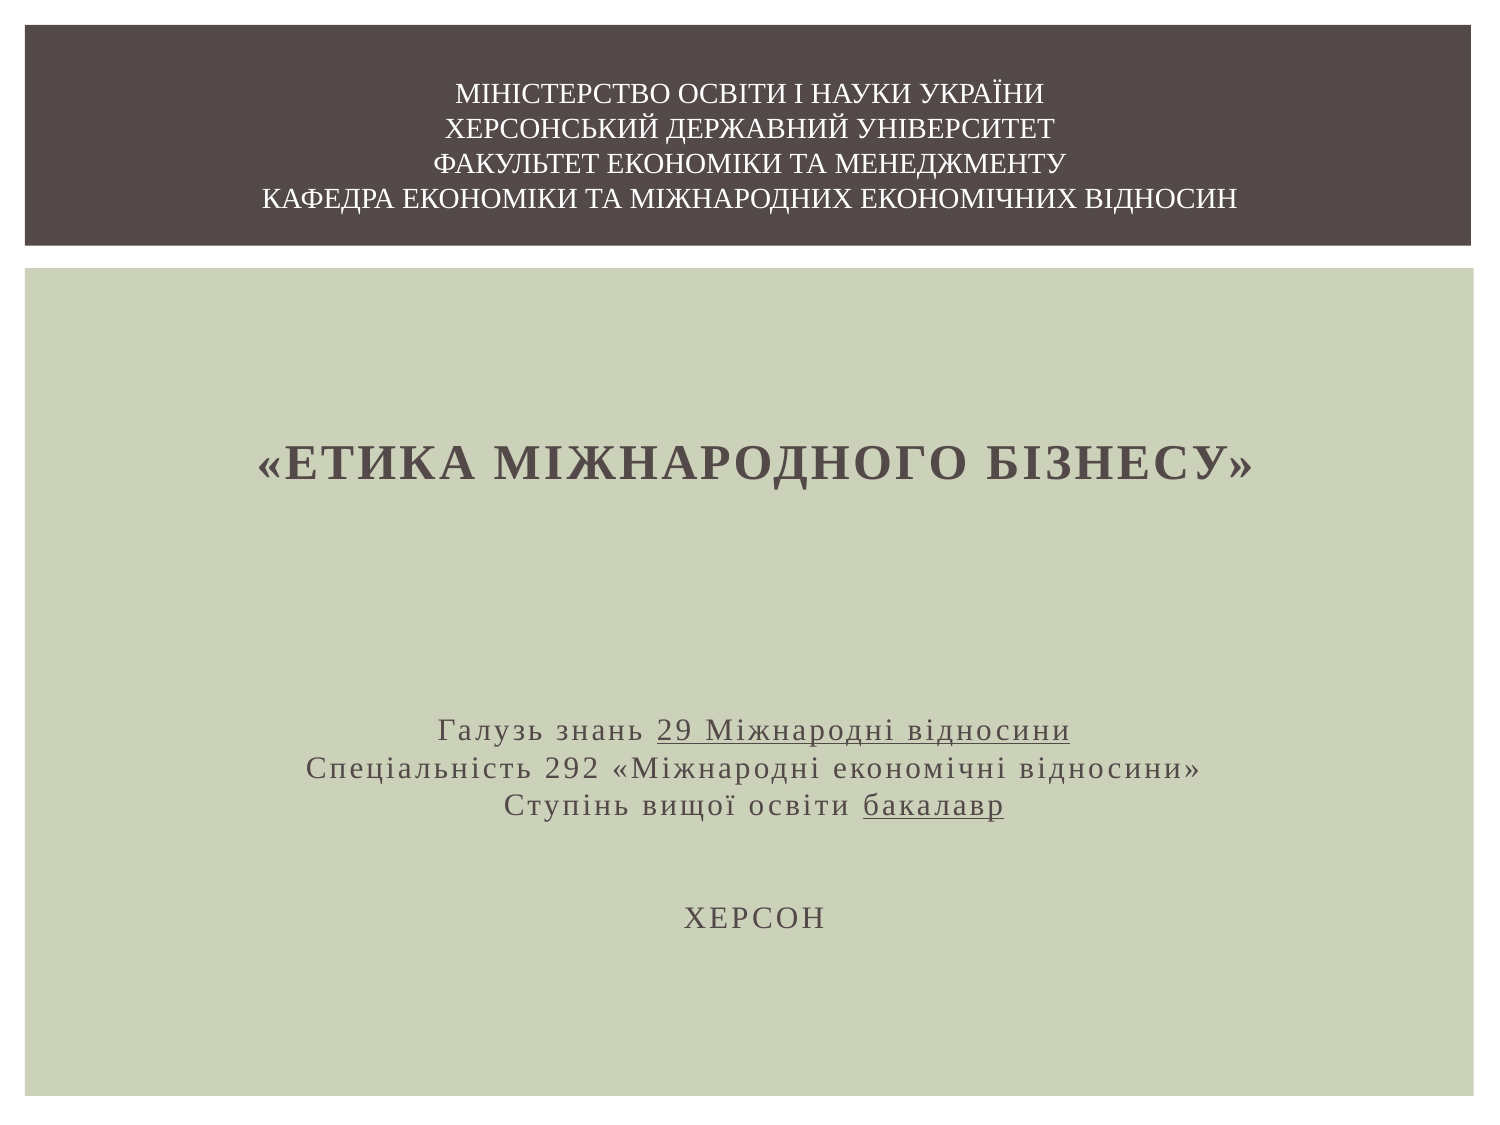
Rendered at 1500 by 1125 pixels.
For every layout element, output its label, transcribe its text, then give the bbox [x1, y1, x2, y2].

title Міністерство освіти і науки України Херсонський державний університет Факультет економіки та менеджменту Кафедра економіки та міжнародних економічних відносин [62, 58, 1438, 232]
list «ЕТИКА МІЖНАРОДНОГО БІЗНЕСУ» Галузь знань 29 Міжнародні відносини Спеціальність 292 «Міжнародні економічні відносини» Ступінь вищої освіти бакалавр ХЕРСОН [62, 281, 1442, 1005]
